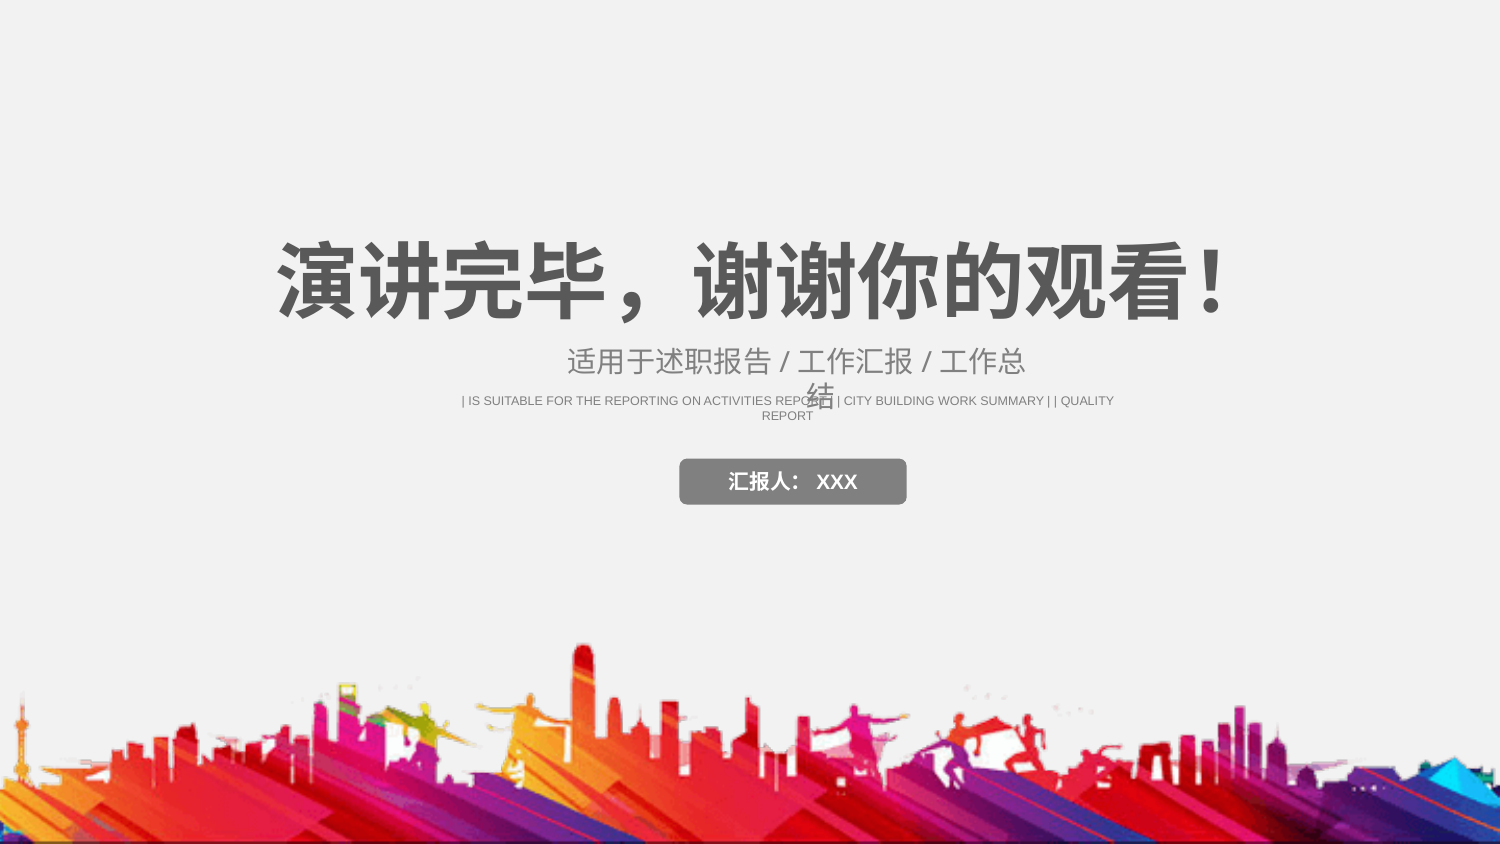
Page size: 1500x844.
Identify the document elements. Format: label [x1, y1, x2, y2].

picture [0, 0, 1500, 844]
text_box [679, 458, 907, 505]
